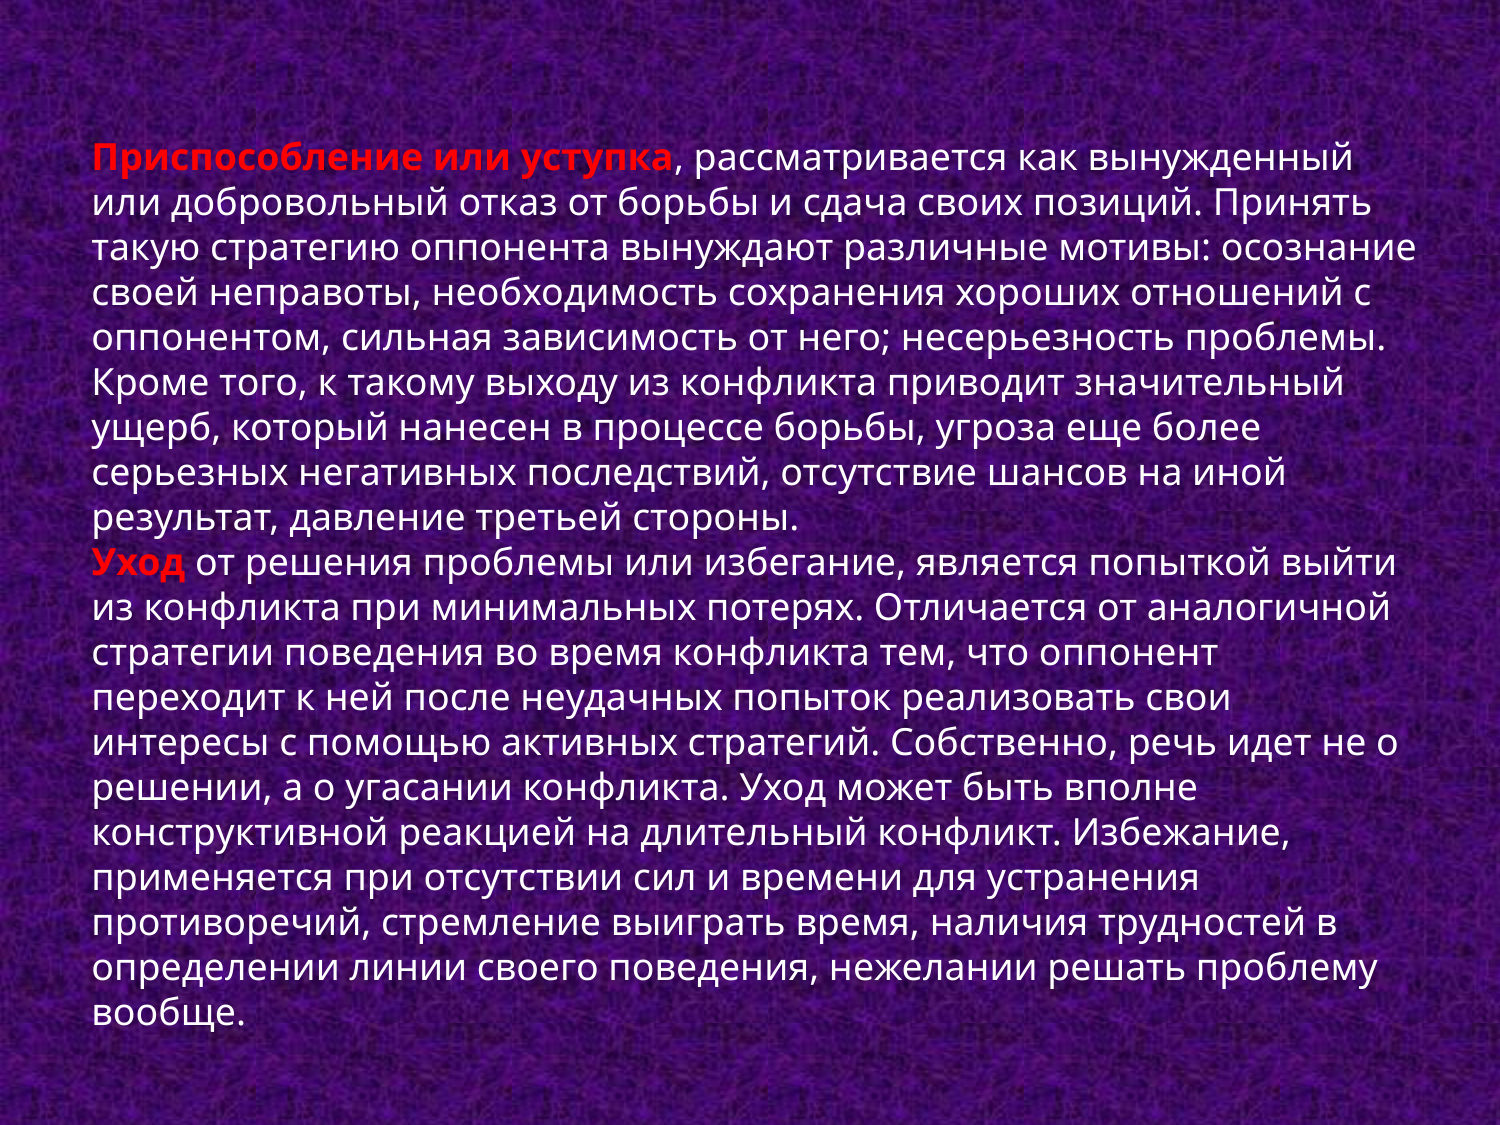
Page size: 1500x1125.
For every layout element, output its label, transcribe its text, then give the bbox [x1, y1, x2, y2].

picture [0, 0, 1500, 1125]
text_box Приспособление или уступка, рассматривается как вынужденный или добровольный отказ от борьбы и сдача своих позиций. Принять такую стратегию оппонента вынуждают различные мотивы: осознание своей неправоты, необходимость сохранения хороших отношений с оппонентом, сильная зависимость от него; несерьезность проблемы. Кроме того, к такому выходу из конфликта приводит значительный ущерб, который нанесен в процессе борьбы, угроза еще более серьезных негативных последствий, отсутствие шансов на иной результат, давление третьей стороны. Уход от решения проблемы или избегание, является попыткой выйти из конфликта при минимальных потерях. Отличается от аналогичной стратегии поведения во время конфликта тем, что оппонент переходит к ней после неудачных попыток реализовать свои интересы с помощью активных стратегий. Собственно, речь идет не о решении, а о угасании конфликта. Уход может быть вполне конструктивной реакцией на длительный конфликт. Избежание, применяется при отсутствии сил и времени для устранения противоречий, стремление выиграть время, наличия трудностей в определении линии своего поведения, нежелании решать проблему вообще. [76, 125, 1436, 1041]
